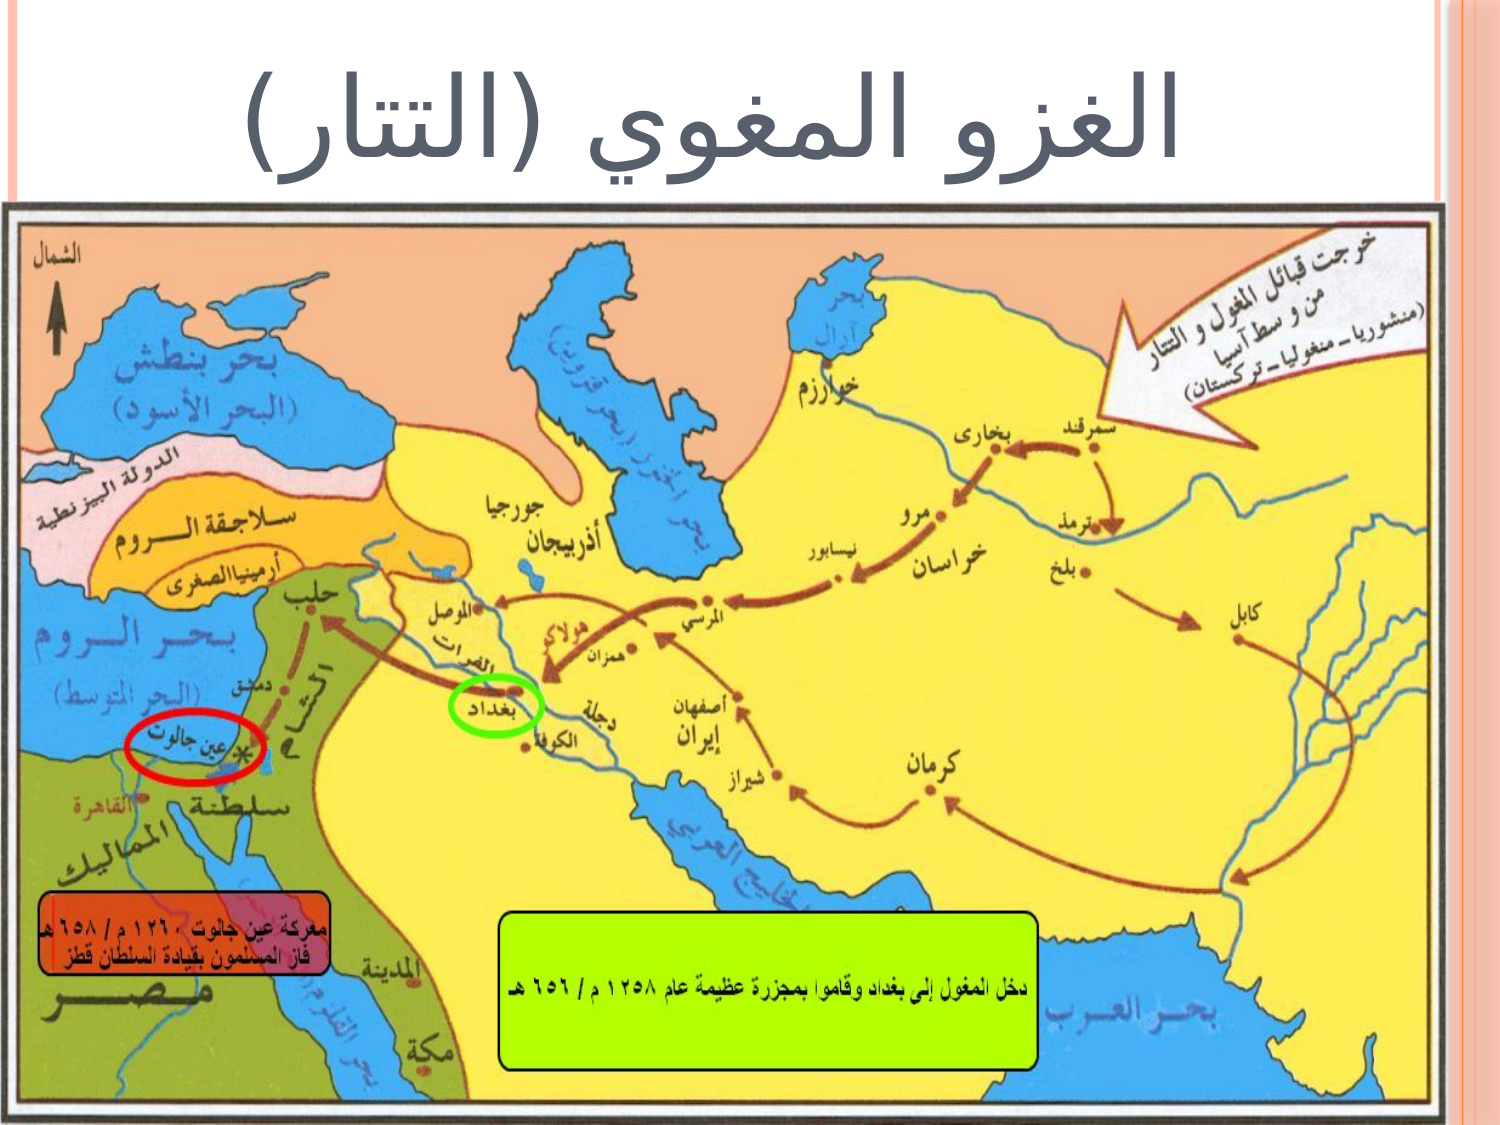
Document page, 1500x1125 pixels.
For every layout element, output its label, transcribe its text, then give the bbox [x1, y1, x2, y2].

picture [0, 201, 1448, 1125]
title الغزو المغوي (التتار) [100, 0, 1326, 188]
